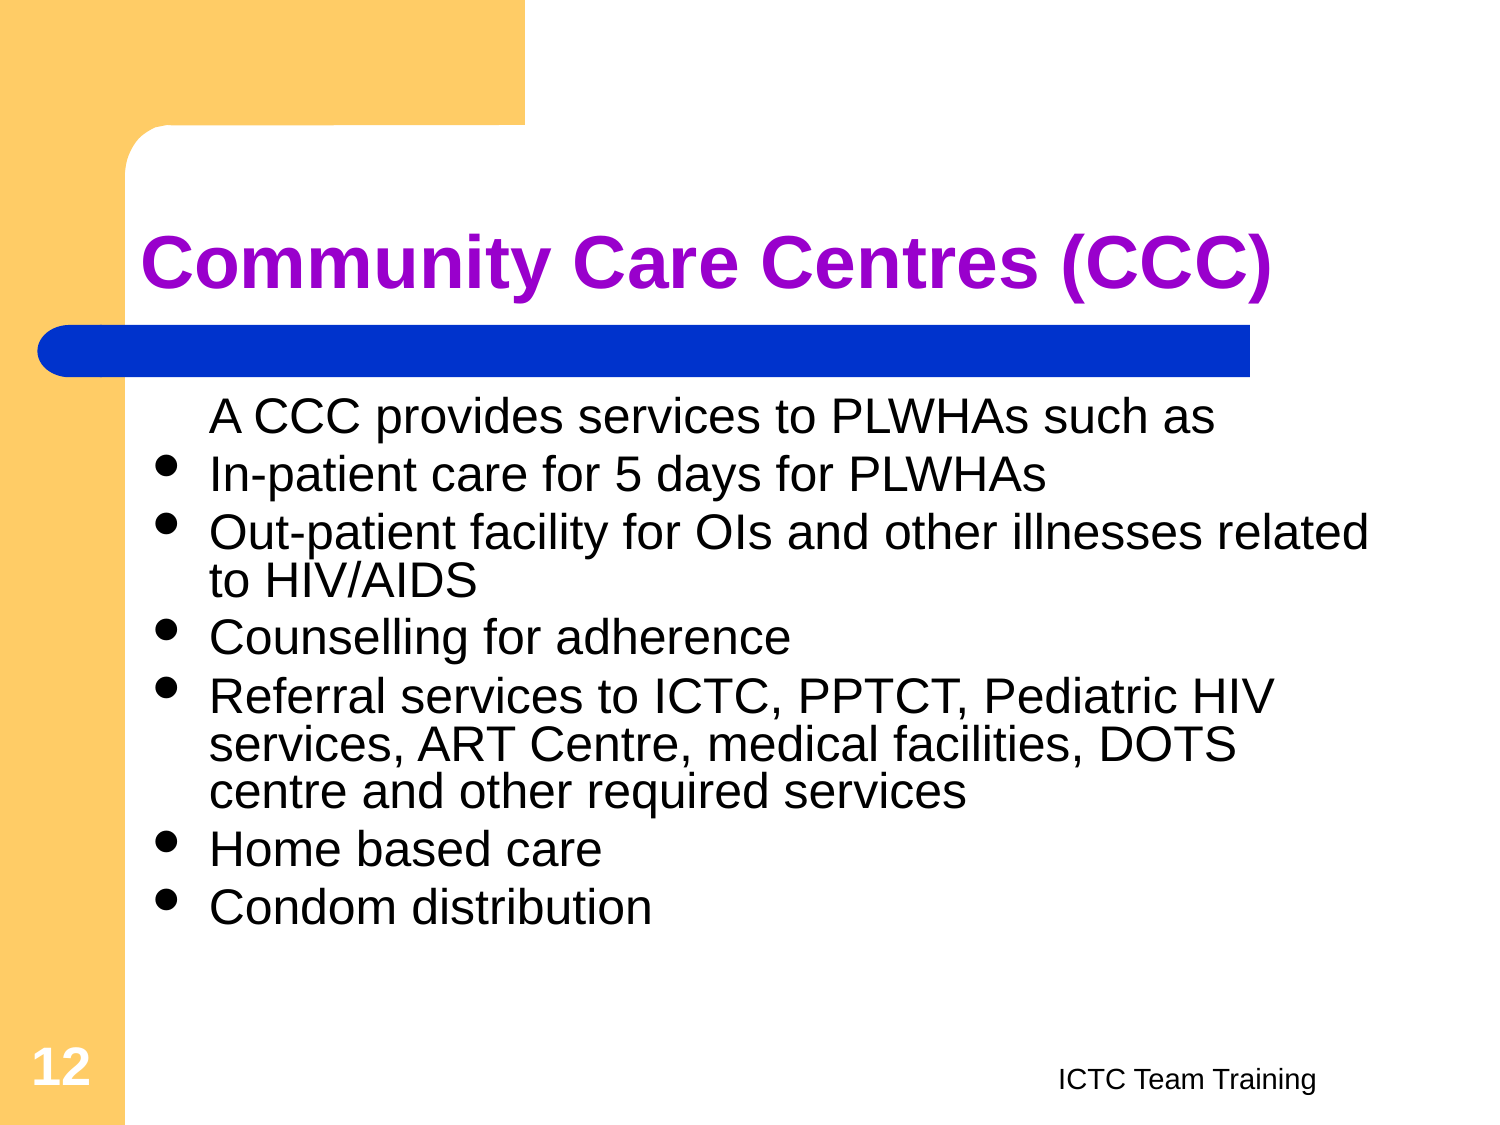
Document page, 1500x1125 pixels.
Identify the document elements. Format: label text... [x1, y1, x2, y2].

list A CCC provides services to PLWHAs such as In-patient care for 5 days for PLWHAs Out-patient facility for OIs and other illnesses related to HIV/AIDS Counselling for adherence Referral services to ICTC, PPTCT, Pediatric HIV services, ART Centre, medical facilities, DOTS centre and other required services Home based care Condom distribution [137, 387, 1400, 999]
title Community Care Centres (CCC) [124, 124, 1426, 313]
slide_number 12 [13, 1023, 111, 1105]
footer ICTC Team Training [949, 1024, 1426, 1104]
